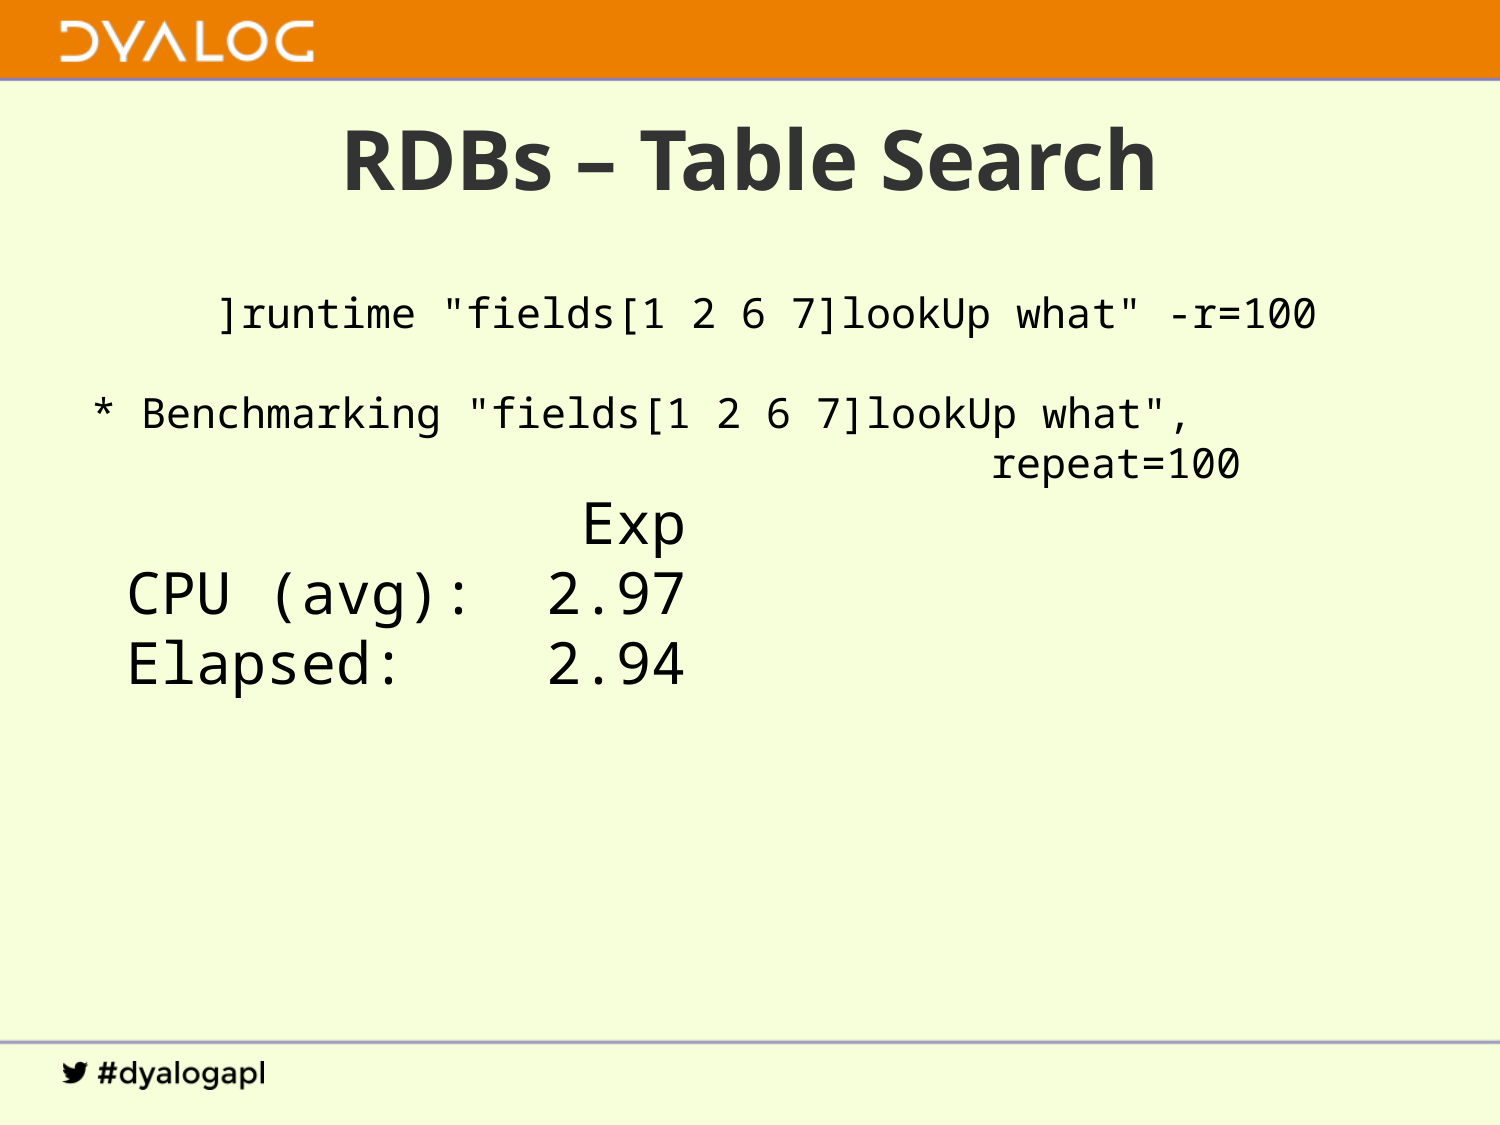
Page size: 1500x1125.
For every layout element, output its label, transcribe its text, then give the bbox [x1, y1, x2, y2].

picture [0, 0, 1500, 1125]
text_box ]runtime "fields[1 2 6 7]lookUp what" -r=100 * Benchmarking "fields[1 2 6 7]lookUp what", repeat=100 Exp CPU (avg): 2.97 Elapsed: 2.94 [76, 278, 1447, 704]
title RDBs – Table Search [112, 99, 1388, 278]
